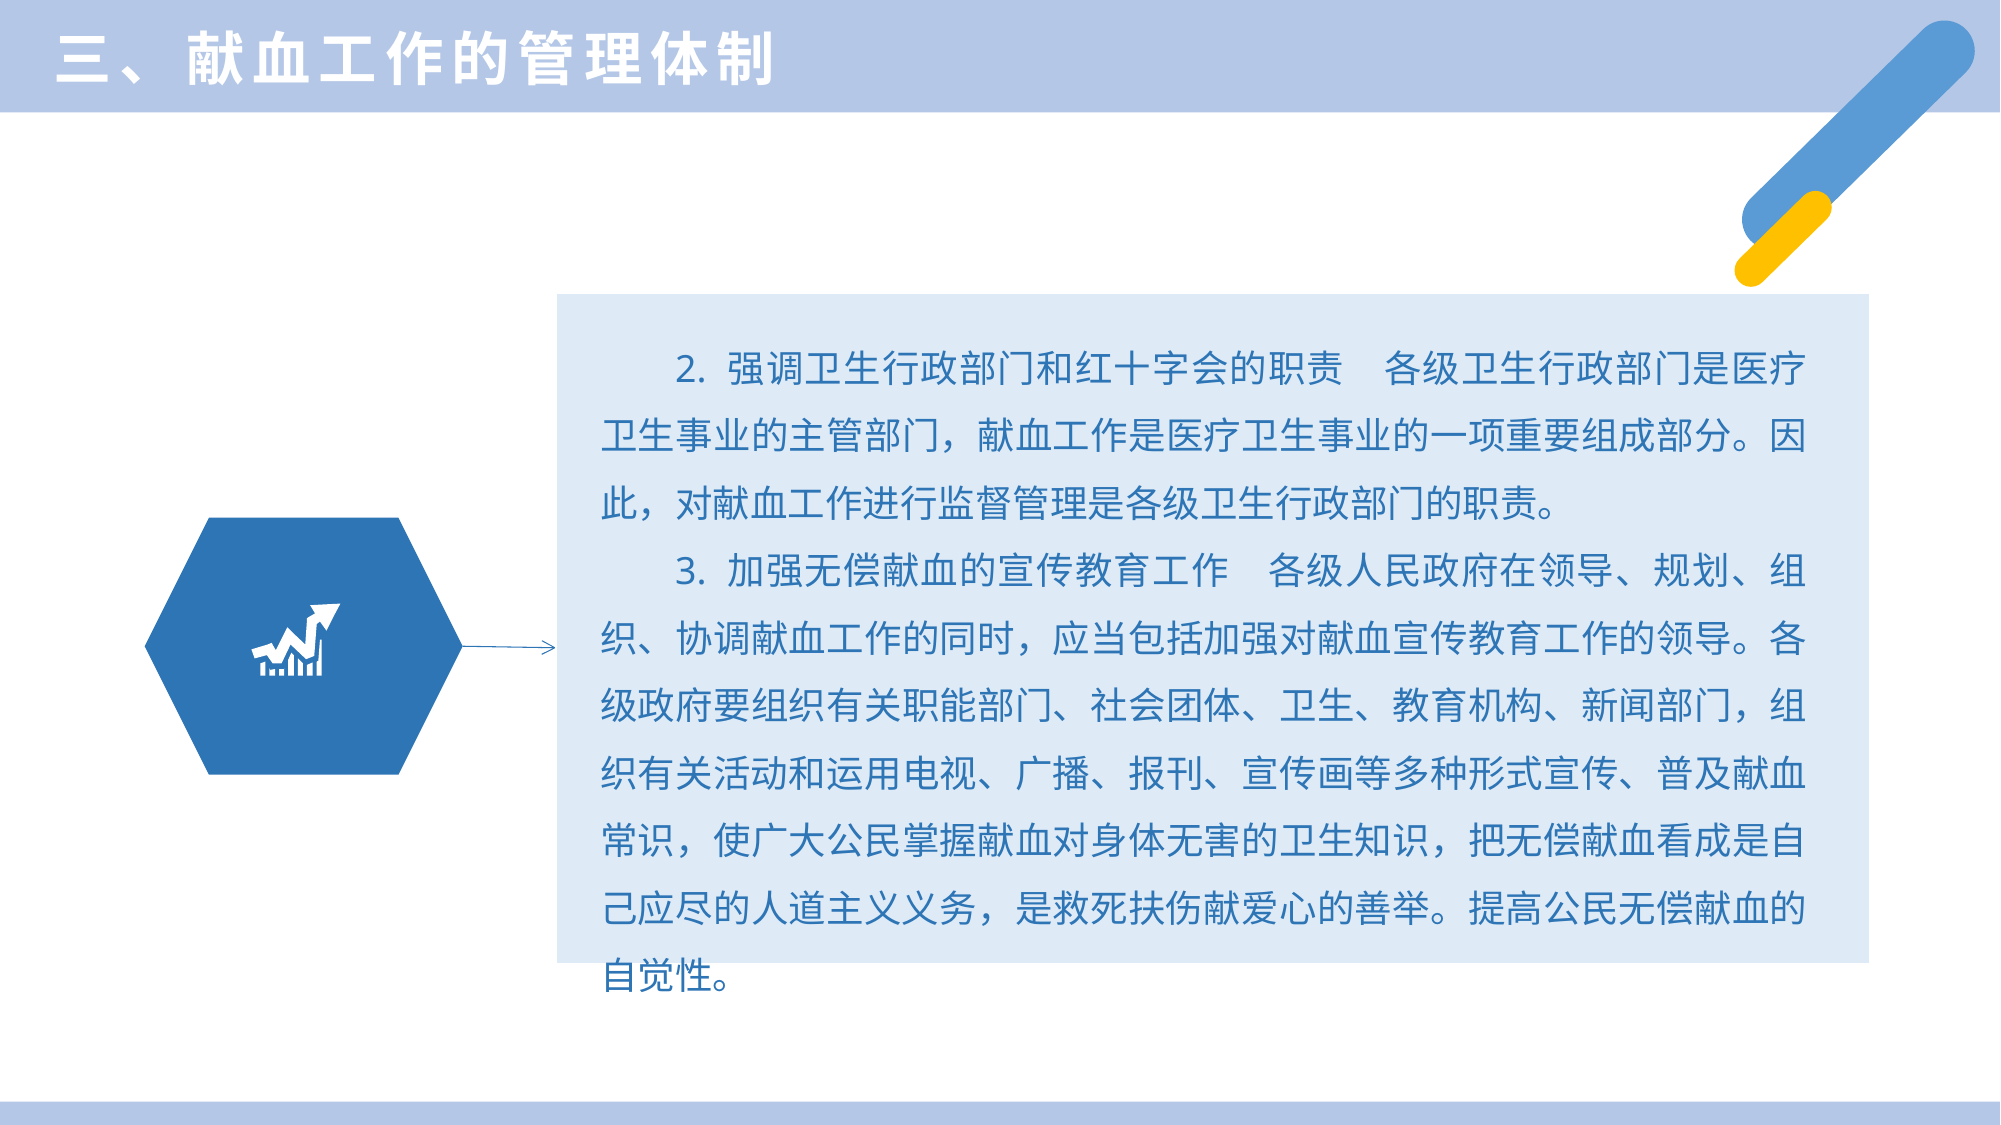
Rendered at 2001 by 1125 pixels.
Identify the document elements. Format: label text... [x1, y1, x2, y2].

text_box 2. 强调卫生行政部门和红十字会的职责 各级卫生行政部门是医疗卫生事业的主管部门，献血工作是医疗卫生事业的一项重要组成部分。因此，对献血工作进行监督管理是各级卫生行政部门的职责。 3. 加强无偿献血的宣传教育工作 各级人民政府在领导、规划、组织、协调献血工作的同时，应当包括加强对献血宣传教育工作的领导。各级政府要组织有关职能部门、社会团体、卫生、教育机构、新闻部门，组织有关活动和运用电视、广播、报刊、宣传画等多种形式宣传、普及献血常识，使广大公民掌握献血对身体无害的卫生知识，把无偿献血看成是自己应尽的人道主义义务，是救死扶伤献爱心的善举。提高公民无偿献血的自觉性。 [585, 314, 1823, 1005]
text_box [143, 516, 464, 776]
text_box [555, 292, 1872, 965]
text_box [306, 662, 313, 676]
text_box [279, 668, 285, 676]
text_box [297, 658, 303, 676]
text_box [260, 661, 266, 676]
text_box 三、献血工作的管理体制 [41, 16, 788, 98]
text_box [288, 652, 294, 676]
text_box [1678, 116, 2000, 185]
text_box [269, 668, 276, 676]
text_box [316, 639, 322, 676]
text_box [251, 603, 341, 664]
